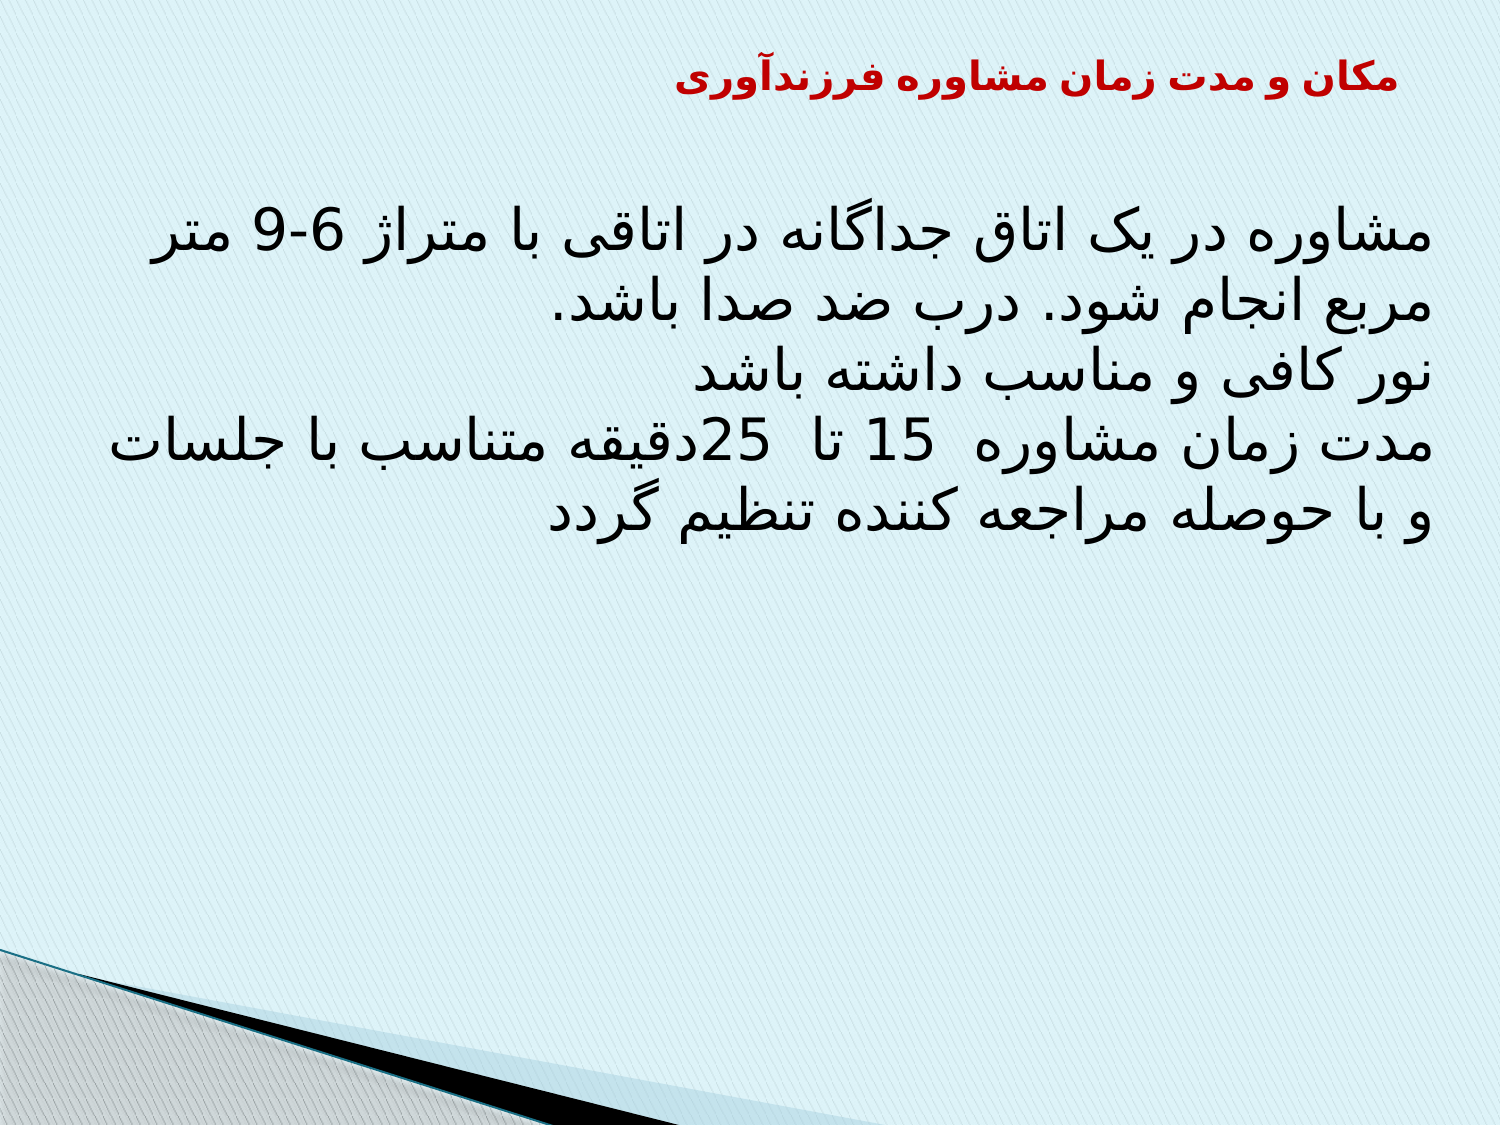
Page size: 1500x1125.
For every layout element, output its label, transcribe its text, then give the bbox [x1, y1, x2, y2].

title مکان و مدت زمان مشاوره فرزندآوری [64, 42, 1415, 147]
text_box [0, 404, 437, 513]
list مشاوره در یک اتاق جداگانه در اتاقی با متراژ 6-9 متر مربع انجام شود. درب ضد صدا باشد. نور کافی و مناسب داشته باشد مدت زمان مشاوره 15 تا 25دقیقه متناسب با جلسات و با حوصله مراجعه کننده تنظیم گردد [53, 184, 1451, 927]
